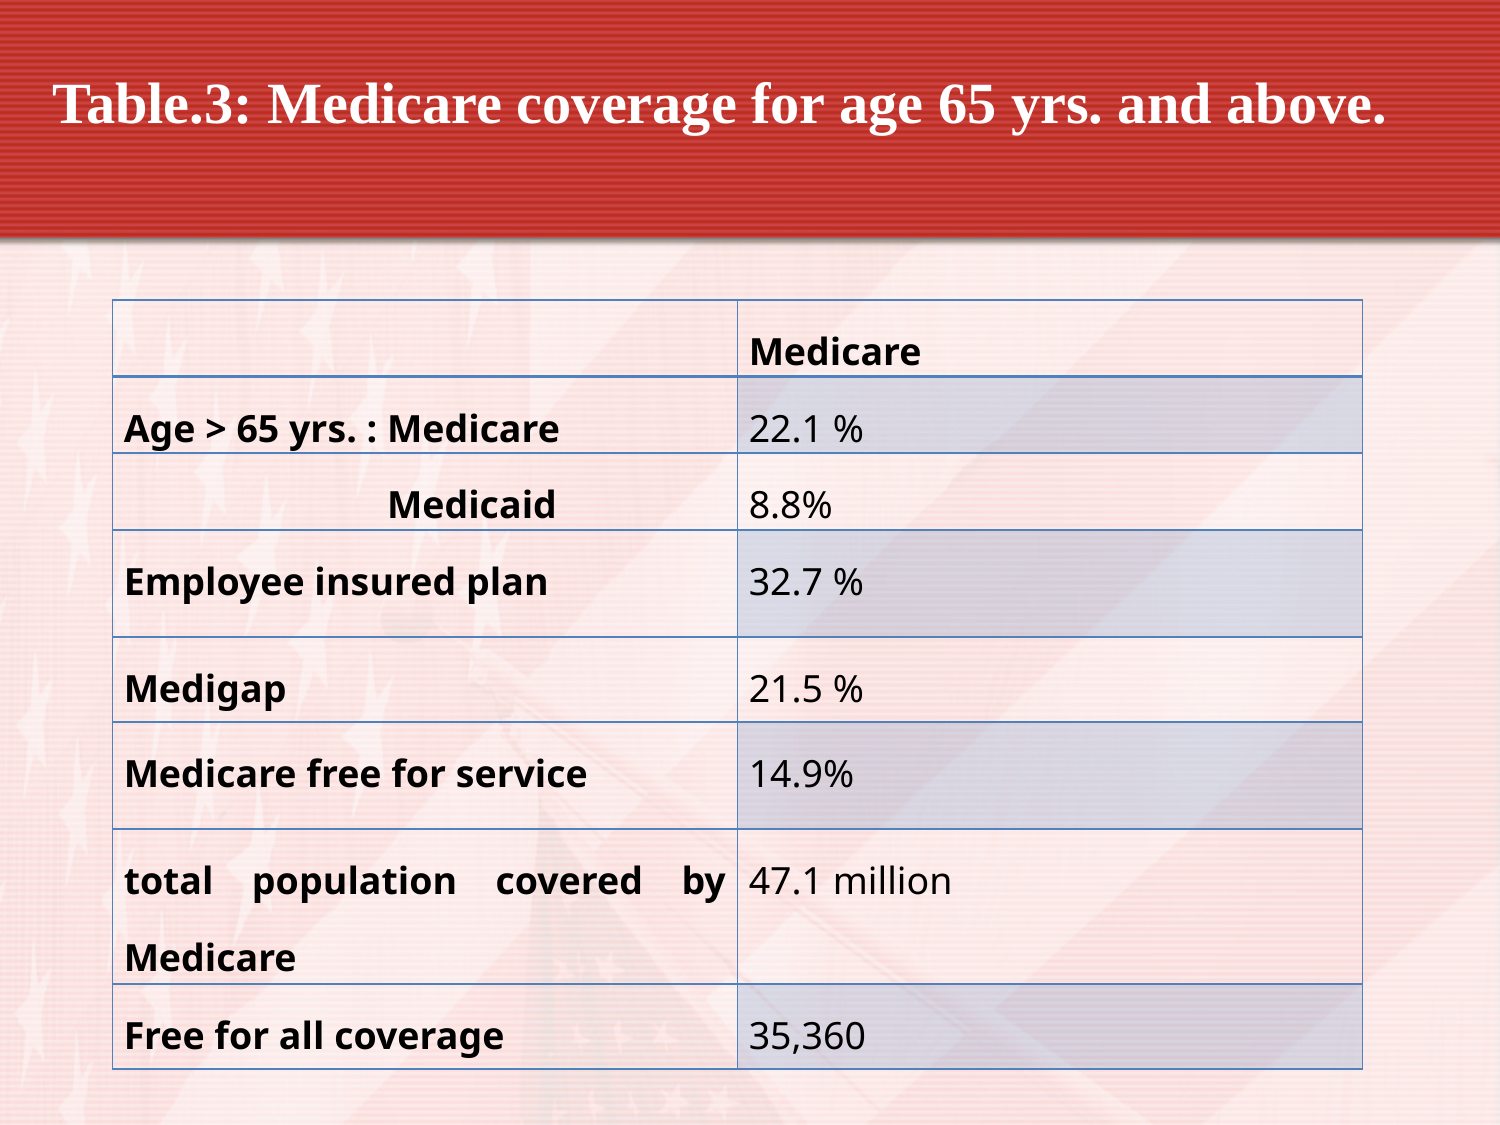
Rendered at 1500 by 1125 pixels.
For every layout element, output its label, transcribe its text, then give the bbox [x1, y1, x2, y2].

table_header Medicare [738, 301, 1362, 375]
table_cell Medicare free for service [113, 723, 737, 828]
table_cell 35,360 [738, 985, 1362, 1068]
table_cell 8.8% [738, 454, 1362, 529]
table_cell 32.7 % [738, 531, 1362, 636]
picture [0, 0, 1500, 1125]
table_cell 22.1 % [738, 378, 1362, 452]
table_cell Medicaid [113, 454, 737, 529]
table_cell Free for all coverage [113, 985, 737, 1068]
table_cell Employee insured plan [113, 531, 737, 636]
table_cell 47.1 million [738, 830, 1362, 983]
table_cell total population covered by Medicare [113, 830, 737, 983]
table_cell Age > 65 yrs. : Medicare [113, 378, 737, 452]
table_cell 21.5 % [738, 638, 1362, 721]
table_header [113, 301, 737, 375]
table_cell 14.9% [738, 723, 1362, 828]
text_box Table.3: Medicare coverage for age 65 yrs. and above. [37, 57, 1463, 143]
table_cell Medigap [113, 638, 737, 721]
